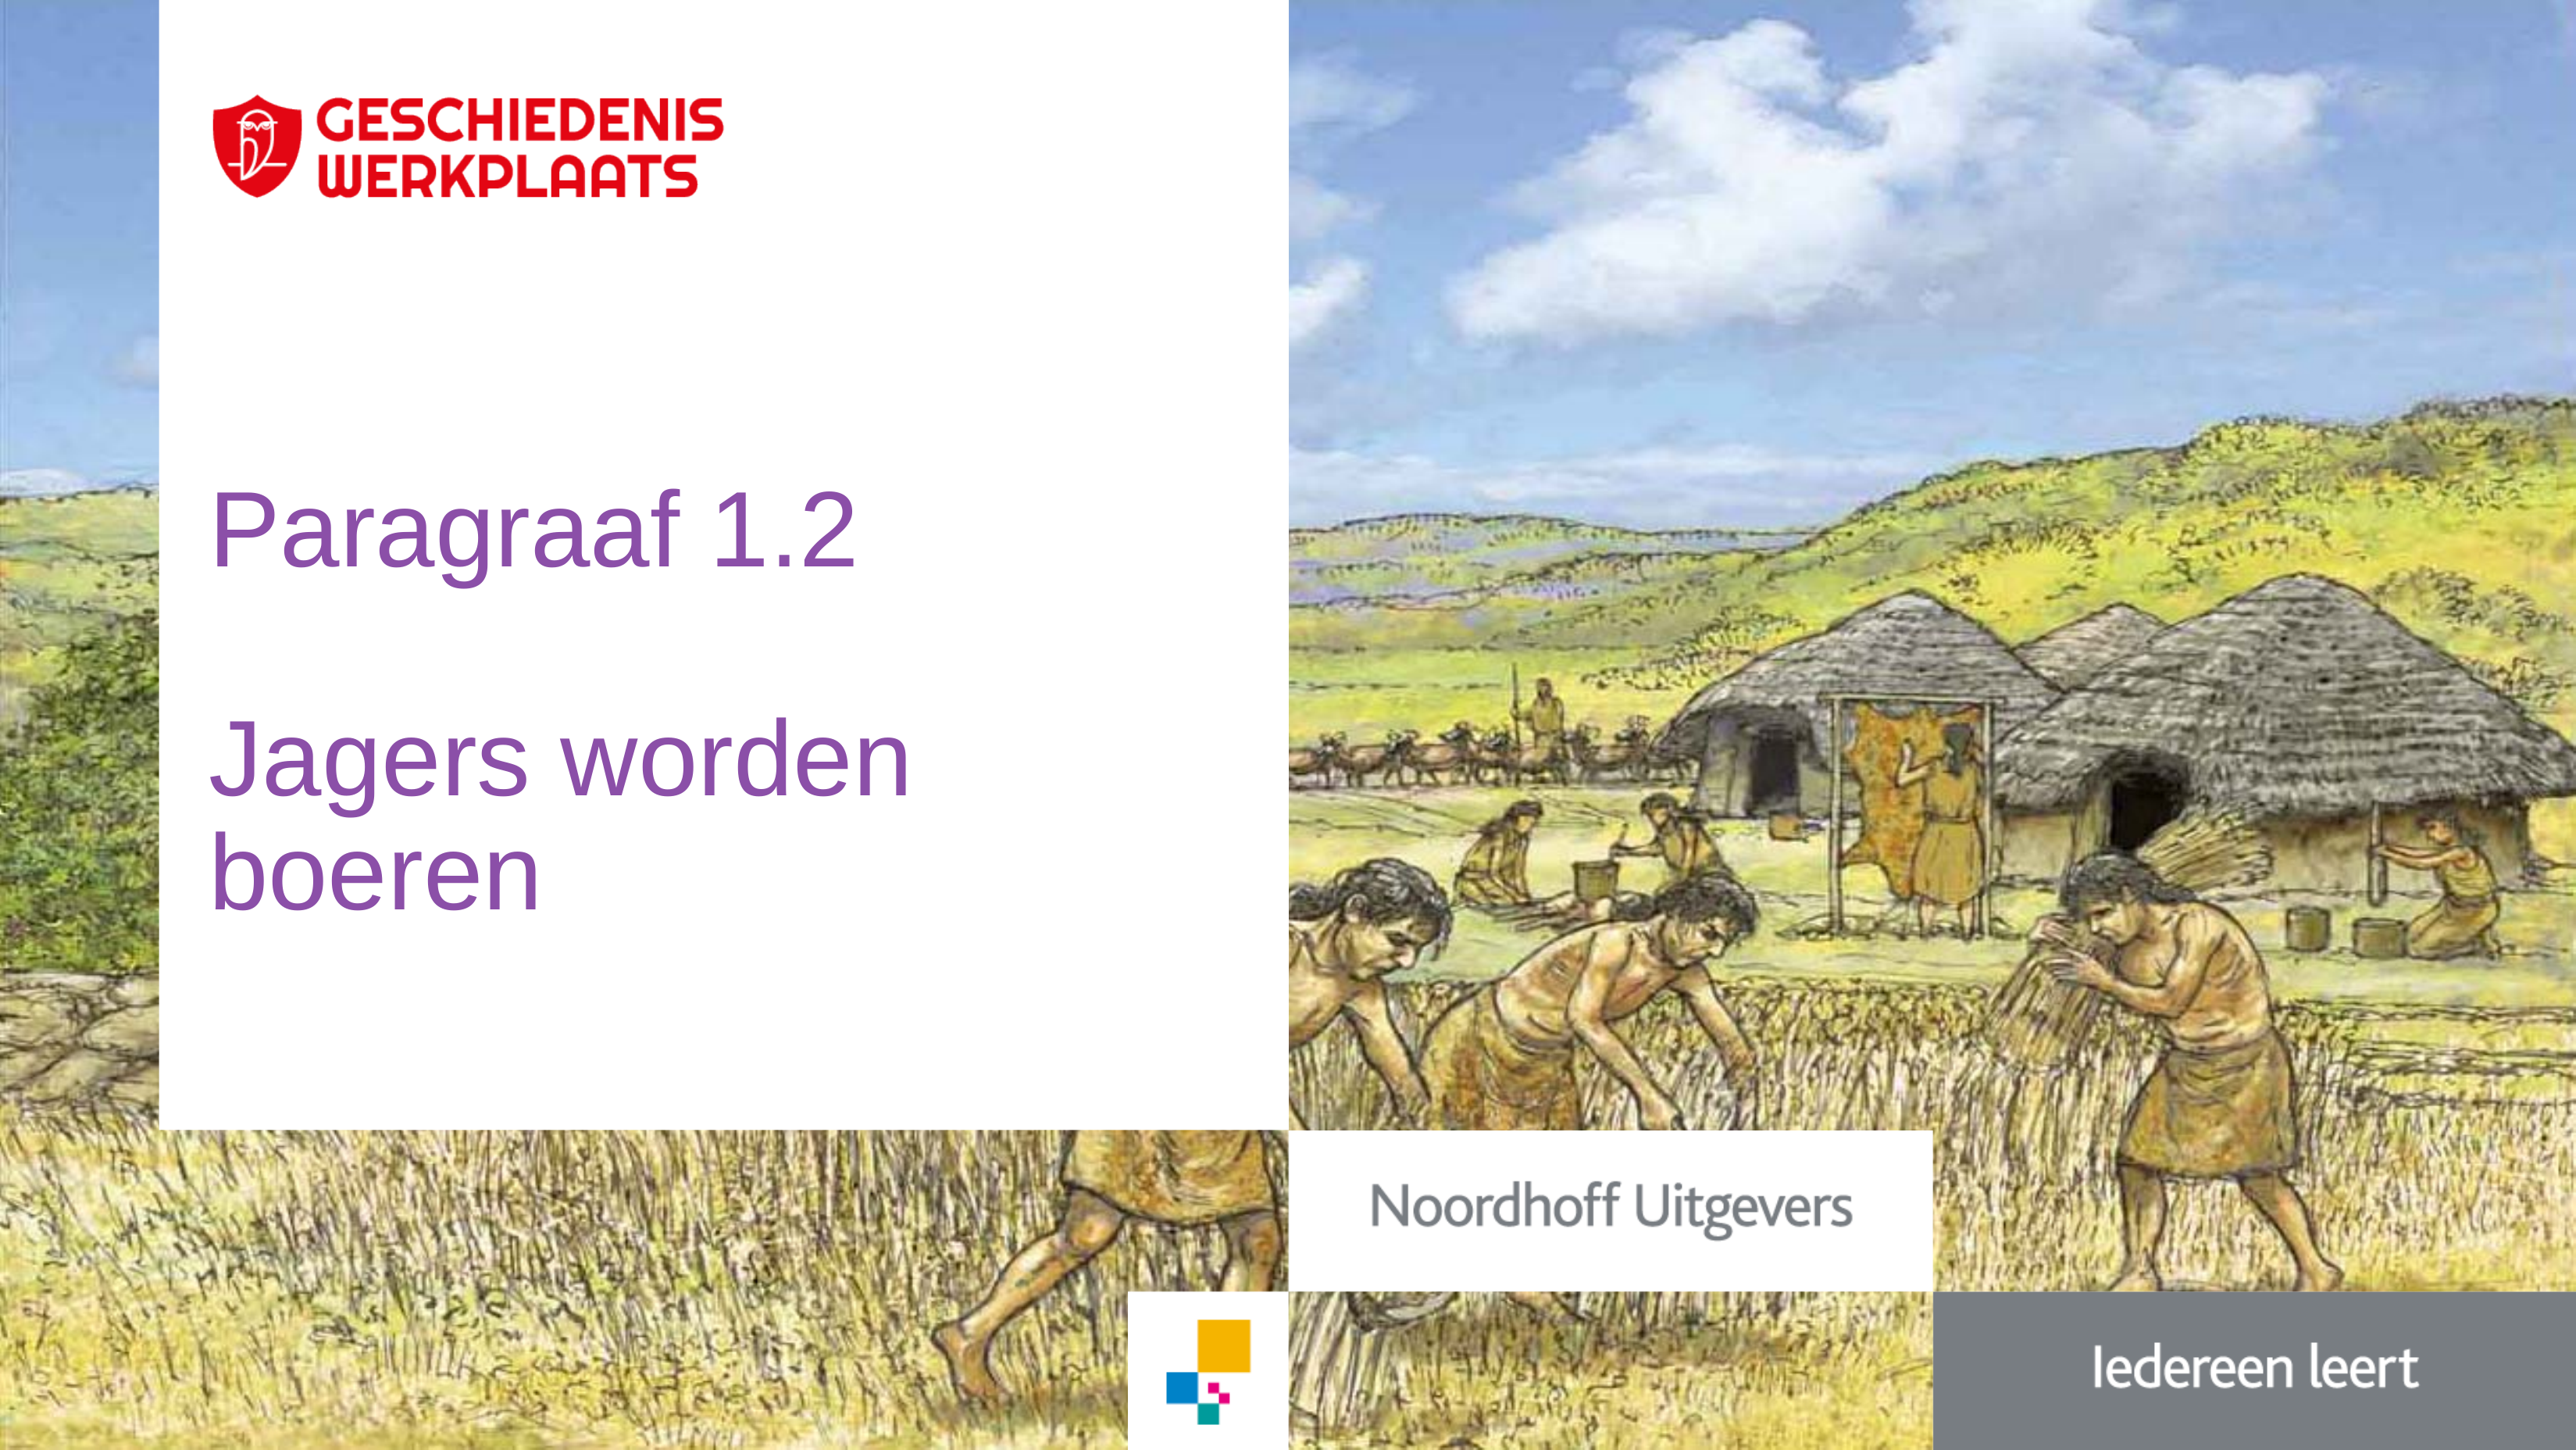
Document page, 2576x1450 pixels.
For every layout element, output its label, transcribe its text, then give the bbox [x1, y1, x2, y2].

title Paragraaf 1.2 Jagers worden boeren [159, 322, 1289, 968]
picture [0, 0, 2576, 1450]
picture [159, 0, 1185, 293]
